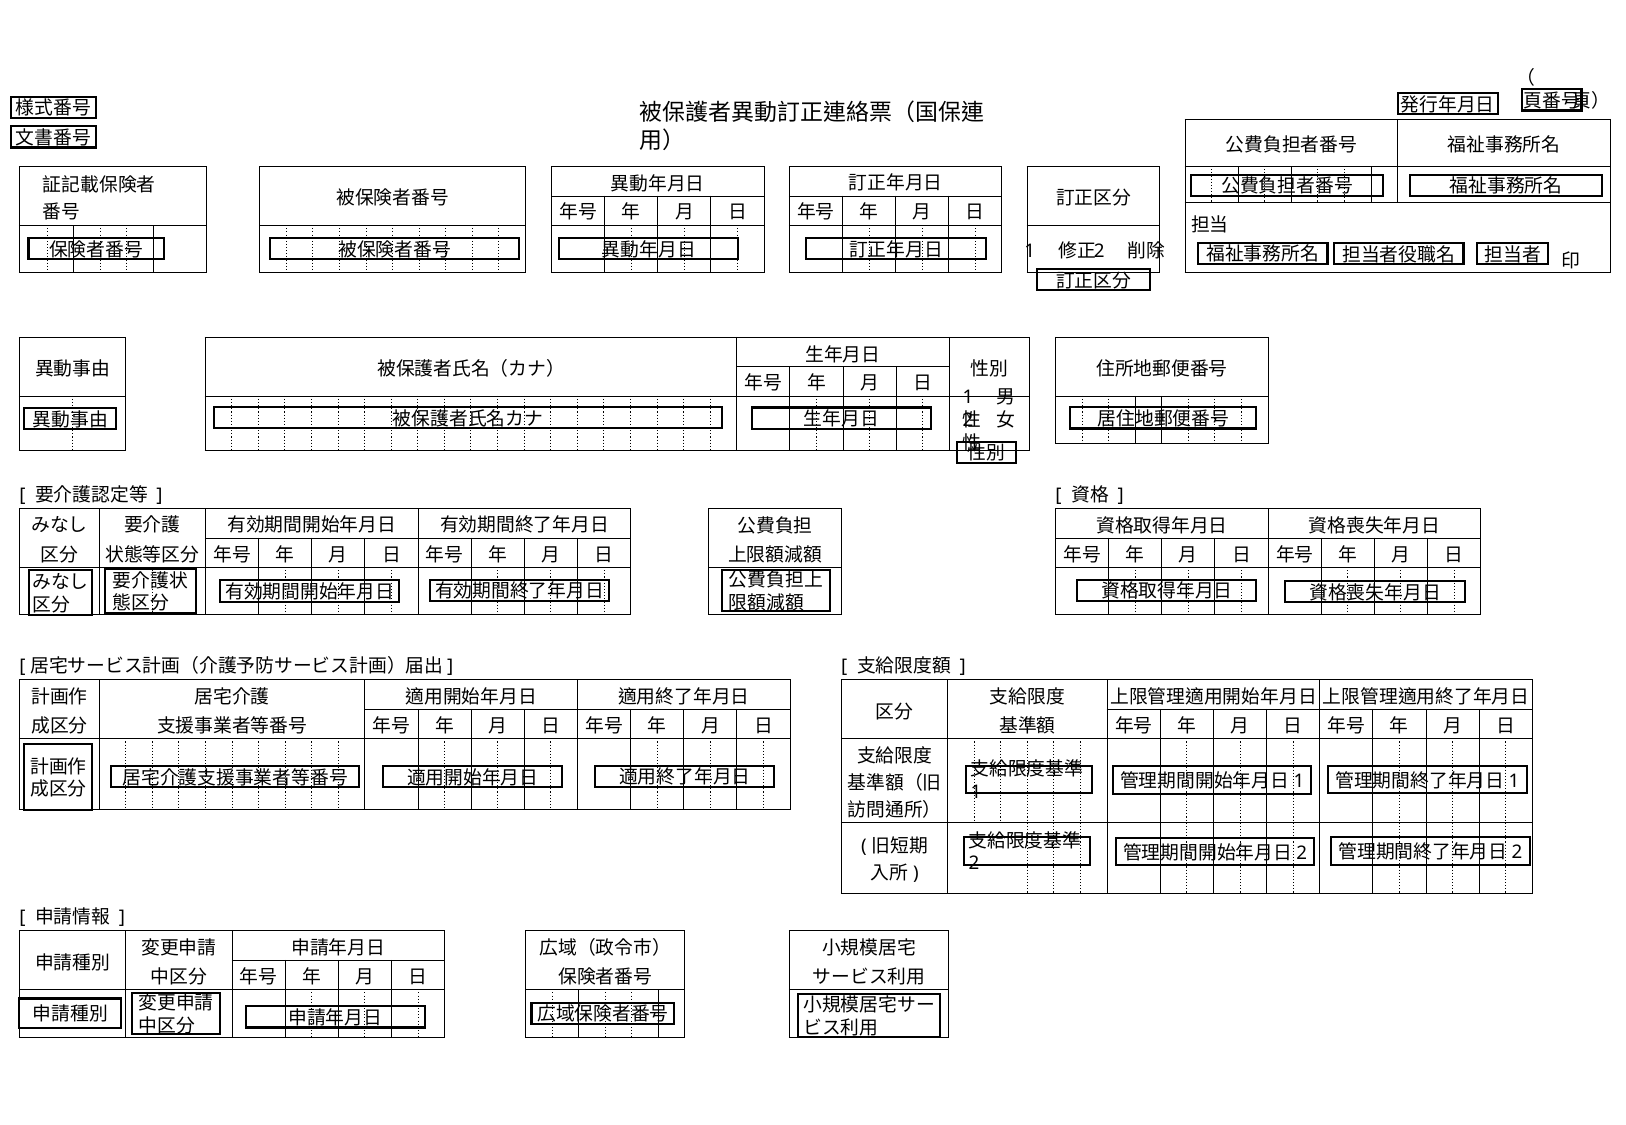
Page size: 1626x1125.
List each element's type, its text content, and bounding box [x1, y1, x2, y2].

table_cell [365, 568, 391, 579]
table_cell [1373, 823, 1399, 836]
table_cell [1292, 167, 1318, 174]
table_cell [498, 739, 524, 765]
table_cell [444, 397, 471, 406]
table_cell [20, 1029, 46, 1037]
text_box 様式番号 [10, 96, 97, 119]
table_cell 月 [525, 539, 577, 567]
table_header 資格喪失年月日 [1269, 509, 1480, 538]
table_cell 年 [605, 197, 657, 225]
table_cell [1345, 167, 1371, 174]
table_cell [259, 990, 285, 1005]
table_cell 年 [419, 710, 471, 738]
table_cell [1240, 866, 1266, 893]
table_cell [1001, 794, 1027, 822]
table_cell [74, 260, 100, 272]
table_cell [1161, 739, 1187, 765]
text_box 管理期間終了年月日1 [1327, 765, 1528, 794]
table_cell [1214, 866, 1240, 893]
table_cell 年号 [737, 367, 789, 396]
table_cell [1322, 603, 1348, 614]
table_cell [179, 788, 205, 809]
table_cell [1504, 265, 1531, 272]
table_cell [578, 260, 604, 272]
table_cell [392, 1029, 418, 1037]
table_cell [1081, 823, 1107, 893]
table_cell 年号 [233, 961, 285, 989]
table_cell [1322, 568, 1348, 580]
table_cell 年号 [790, 197, 842, 225]
table_cell [339, 260, 366, 272]
table_cell [419, 568, 445, 614]
table_cell 月 [658, 197, 710, 225]
table_cell [1188, 568, 1214, 579]
table_cell [631, 739, 657, 765]
table_cell [816, 260, 842, 272]
table_cell 月 [684, 710, 736, 738]
table_cell [604, 739, 630, 765]
table_cell [445, 568, 471, 579]
table_cell [1267, 823, 1293, 837]
table_cell [46, 990, 73, 997]
table_cell [1135, 602, 1161, 614]
table_cell [445, 788, 471, 809]
table_cell 年号 [1320, 710, 1372, 738]
table_cell [206, 568, 232, 614]
table_cell 年号 [206, 539, 258, 567]
table_cell 年号 [365, 710, 418, 738]
table_cell [366, 226, 393, 237]
table_cell [233, 990, 259, 1037]
table_cell [100, 226, 127, 237]
table_cell [232, 788, 259, 809]
table_cell [844, 430, 870, 450]
table_cell [632, 1025, 658, 1037]
table_cell [1107, 264, 1133, 268]
text_box 生年月日 [751, 406, 932, 430]
table_header 生年月日 [737, 338, 949, 366]
table_cell [127, 226, 153, 237]
table_cell [20, 568, 46, 614]
table_cell [1398, 167, 1424, 202]
table_cell [1480, 739, 1506, 765]
table_cell [444, 429, 471, 450]
table_cell [923, 424, 949, 450]
text_box 管理期間開始年月日1 [1112, 765, 1312, 795]
table_header 計画作 [20, 680, 99, 709]
table_cell [763, 430, 789, 450]
table_cell [552, 1025, 578, 1037]
table_cell [578, 602, 604, 614]
table_cell [20, 226, 47, 272]
table_cell [197, 568, 205, 614]
table_cell [73, 568, 99, 614]
table_cell 年 [843, 197, 895, 225]
table_cell 日 [949, 197, 1001, 225]
table_header 被保険者番号 [260, 167, 525, 225]
text_box 広域保険者番号 [530, 1002, 675, 1025]
table_cell [1267, 866, 1293, 893]
table_cell [1453, 794, 1479, 822]
text_box 2 削除 [1083, 235, 1176, 264]
table_cell [1242, 568, 1268, 614]
table_cell 月 [339, 961, 391, 989]
table_cell [1215, 602, 1242, 614]
table_header 申請年月日 [233, 931, 444, 960]
table_cell [1345, 265, 1371, 272]
table_cell [1108, 823, 1134, 893]
table_cell [472, 602, 498, 614]
table_cell [418, 429, 444, 450]
table_cell [1427, 866, 1453, 893]
table_cell [1428, 568, 1454, 580]
table_cell [1320, 823, 1346, 893]
table_cell 年 [790, 367, 843, 396]
table_cell [1186, 167, 1212, 202]
table_cell 月 [1427, 710, 1479, 738]
text_box 1 修正 [1013, 235, 1107, 265]
table_cell [1477, 265, 1504, 272]
table_cell [391, 568, 418, 614]
table_cell [285, 568, 311, 579]
table_cell [46, 397, 73, 407]
table_cell [126, 788, 152, 809]
table_cell [1477, 237, 1504, 242]
text_box 被保護者異動訂正連絡票（国保連用） [628, 110, 996, 141]
table_cell [73, 397, 99, 407]
table_cell [1109, 568, 1135, 579]
table_cell [366, 260, 393, 272]
table_cell [1477, 197, 1504, 202]
table_cell [471, 397, 498, 406]
table_cell [1187, 823, 1213, 837]
table_cell [46, 739, 73, 743]
table_cell [179, 739, 205, 765]
table_cell [1054, 794, 1081, 822]
table_cell 中区分 [126, 960, 232, 989]
table_cell [365, 603, 391, 614]
table_header 性別 [950, 338, 1029, 396]
table_cell [285, 603, 311, 614]
table_cell [365, 739, 391, 809]
table_cell [285, 429, 312, 450]
table_cell [551, 739, 577, 809]
table_cell [1265, 203, 1291, 237]
table_cell [1504, 237, 1531, 242]
table_cell [259, 568, 285, 579]
table_cell [1108, 739, 1134, 822]
table_cell [922, 260, 948, 272]
table_cell [763, 397, 789, 406]
table_cell [1348, 568, 1374, 580]
table_cell [684, 739, 710, 765]
table_header 要介護 [100, 510, 205, 538]
table_cell [711, 260, 738, 272]
table_cell [498, 568, 524, 579]
table_cell [1187, 739, 1213, 765]
table_cell [657, 397, 684, 406]
table_cell 日 [365, 539, 418, 567]
table_header 上限管理適用終了年月日 [1320, 680, 1532, 709]
table_cell [1346, 866, 1372, 893]
table_cell [1506, 823, 1532, 893]
table_cell [472, 739, 498, 765]
table_cell [1001, 866, 1027, 893]
table_header 有効期間終了年月日 [419, 510, 630, 538]
table_cell [1557, 167, 1584, 174]
table_cell [1239, 197, 1265, 202]
table_cell [285, 788, 312, 809]
table_cell [1318, 203, 1345, 237]
table_cell [711, 226, 738, 237]
table_cell [20, 424, 46, 450]
table_cell [737, 424, 763, 450]
table_cell [1107, 226, 1133, 235]
table_cell [974, 794, 1001, 822]
table_cell [870, 430, 896, 450]
table_cell [1345, 197, 1371, 202]
table_header 区分 [842, 680, 947, 738]
table_cell 年 [259, 539, 311, 567]
table_cell [472, 226, 499, 237]
table_cell [975, 226, 1001, 272]
table_cell [73, 1029, 99, 1037]
table_cell [313, 260, 339, 272]
table_cell [1054, 823, 1081, 836]
table_cell [1161, 823, 1187, 837]
table_cell [709, 568, 735, 614]
table_cell 年 [1109, 539, 1161, 567]
table_cell [578, 739, 604, 809]
text_box 2 女性 [956, 419, 1022, 442]
table_cell [1082, 430, 1109, 443]
table_cell [232, 397, 258, 406]
table_cell [100, 260, 127, 272]
table_header 小規模居宅 [790, 931, 948, 960]
table_cell [1238, 237, 1345, 272]
table_cell [1372, 167, 1397, 202]
table_cell [710, 739, 736, 765]
table_cell [526, 990, 552, 1037]
table_cell [1292, 197, 1318, 202]
table_cell [471, 429, 498, 450]
text_box 文書番号 [10, 125, 97, 149]
table_cell [446, 260, 472, 272]
table_cell [391, 739, 418, 765]
text_box [ 支給限度額 ] [840, 649, 1586, 680]
table_cell [1399, 794, 1426, 822]
table_cell [1001, 739, 1027, 765]
table_cell [948, 823, 974, 893]
table_cell [950, 397, 956, 424]
table_cell [1477, 167, 1504, 174]
table_cell [392, 990, 418, 1005]
table_header 公費負担者番号 [1186, 120, 1397, 166]
table_cell [578, 568, 604, 579]
table_cell [1027, 794, 1054, 822]
table_cell [1451, 167, 1477, 174]
text_box 支給限度基準2 [963, 836, 1091, 866]
table_cell [258, 397, 285, 406]
table_cell 年 [1373, 710, 1426, 738]
table_cell [472, 788, 498, 809]
text_box 有効期間開始年月日 [219, 579, 400, 603]
text_box 公費負担者番号 [1190, 174, 1384, 197]
table_cell [1054, 226, 1080, 235]
table_cell [338, 429, 365, 450]
table_cell 日 [1215, 539, 1268, 567]
table_header 資格取得年月日 [1056, 510, 1268, 538]
table_header 居宅介護 [100, 680, 364, 709]
table_header 広域（政令市） [526, 931, 684, 960]
table_cell [604, 788, 630, 809]
table_cell [632, 990, 658, 1002]
table_cell [552, 226, 578, 272]
text_box 資格喪失年月日 [1284, 580, 1466, 603]
table_cell [1584, 167, 1610, 202]
text_box [ 要介護認定等 ] [18, 478, 764, 510]
table_cell [1375, 568, 1401, 580]
table_cell [1346, 794, 1372, 822]
table_cell [1214, 795, 1240, 822]
text_box 異動事由 [23, 407, 117, 430]
table_header 変更申請 [126, 931, 232, 960]
table_cell [897, 397, 923, 406]
table_cell [1188, 430, 1215, 443]
table_cell [339, 990, 365, 1005]
table_cell [1215, 430, 1242, 443]
table_cell [604, 397, 630, 406]
table_cell [1186, 237, 1212, 272]
table_cell 月 [1375, 539, 1427, 567]
table_cell [790, 430, 816, 450]
table_cell [1451, 197, 1477, 202]
table_cell [47, 260, 73, 272]
table_header 適用開始年月日 [365, 680, 577, 709]
table_cell [551, 429, 577, 450]
table_cell [1427, 739, 1453, 765]
table_cell [950, 424, 956, 450]
table_cell [1187, 795, 1213, 822]
text_box 有効期間終了年月日 [429, 579, 610, 602]
table_cell [684, 788, 710, 809]
table_cell [605, 226, 631, 237]
table_cell [1371, 237, 1477, 272]
table_cell [710, 397, 736, 424]
table_header 証記載保険者 番号 [20, 167, 206, 225]
table_cell [577, 397, 604, 406]
table_cell [577, 429, 604, 450]
table_cell [524, 429, 551, 450]
table_cell 印 [1531, 237, 1610, 272]
table_cell 上限額減額 [709, 538, 841, 567]
table_cell [126, 739, 152, 765]
table_cell [1054, 739, 1081, 765]
table_cell [790, 226, 816, 272]
table_cell [1082, 568, 1108, 579]
table_cell [1399, 823, 1426, 836]
table_cell [338, 739, 364, 809]
table_cell [312, 990, 338, 1005]
table_cell [1161, 866, 1187, 893]
table_header 支給限度 [948, 680, 1107, 709]
table_cell [1162, 602, 1188, 614]
table_cell [419, 739, 445, 765]
table_cell [1212, 237, 1238, 242]
table_cell [419, 260, 446, 272]
table_cell [1134, 795, 1160, 822]
table_cell [605, 990, 632, 1002]
text_box 福祉事務所名 [1197, 242, 1329, 265]
table_cell [1293, 739, 1319, 822]
table_cell [1480, 823, 1506, 836]
table_cell [1240, 795, 1266, 822]
table_cell [1133, 264, 1159, 272]
table_cell 基準額 [948, 709, 1107, 738]
table_cell [1109, 602, 1135, 614]
table_cell [285, 739, 312, 765]
table_cell [312, 603, 338, 614]
table_cell [259, 788, 285, 809]
table_cell 月 [1162, 539, 1214, 567]
table_cell [126, 990, 152, 1037]
table_cell [154, 226, 206, 272]
table_cell [552, 990, 578, 1002]
table_cell [152, 788, 179, 809]
table_cell [816, 226, 842, 237]
table_header みなし [20, 510, 99, 538]
table_cell 支援事業者等番号 [100, 709, 364, 738]
text_box 変更申請中区分 [131, 992, 221, 1035]
table_cell [1401, 568, 1427, 580]
table_header 被保護者氏名（カナ） [206, 338, 736, 396]
table_cell 保険者番号 [526, 960, 684, 989]
table_cell 日 [711, 197, 764, 225]
table_cell [1401, 603, 1427, 614]
table_cell [1373, 794, 1399, 822]
table_cell [737, 788, 764, 809]
table_cell [816, 397, 843, 406]
table_cell [258, 429, 285, 450]
table_cell [657, 739, 683, 765]
table_cell 月 [896, 197, 948, 225]
table_cell [286, 990, 312, 1005]
table_cell [393, 226, 419, 237]
table_cell [445, 739, 471, 765]
table_cell [658, 226, 684, 237]
table_cell [498, 788, 524, 809]
table_cell [764, 739, 790, 809]
text_box 保険者番号 [27, 237, 165, 260]
table_cell [974, 866, 1001, 893]
table_cell [259, 1029, 285, 1037]
table_cell [896, 260, 922, 272]
text_box 性別 [956, 442, 1017, 464]
table_cell [1318, 167, 1345, 174]
table_cell [1293, 823, 1319, 893]
table_cell [498, 429, 524, 450]
table_cell [339, 1029, 365, 1037]
table_cell [1531, 197, 1557, 202]
table_header 上限管理適用開始年月日 [1108, 680, 1319, 709]
table_cell [1027, 866, 1054, 893]
table_cell [1215, 397, 1242, 406]
table_cell [1161, 795, 1187, 822]
table_cell [339, 226, 366, 237]
table_cell [1373, 866, 1399, 893]
text_box 要介護状態区分 [104, 568, 197, 614]
table_cell 日 [737, 710, 790, 738]
text_box 適用開始年月日 [382, 765, 563, 788]
table_cell [312, 397, 338, 406]
table_cell [949, 226, 975, 237]
table_cell [338, 603, 364, 614]
table_cell [313, 226, 339, 237]
table_header 適用終了年月日 [578, 680, 790, 709]
table_cell 日 [525, 710, 577, 738]
table_cell [1134, 823, 1160, 837]
text_box 福祉事務所名 [1409, 174, 1603, 197]
table_cell [1188, 397, 1215, 406]
table_cell 支給限度 基準額（旧 訪問通所） [842, 739, 947, 822]
table_cell [286, 226, 313, 237]
table_cell [816, 430, 843, 450]
table_cell [1082, 397, 1109, 406]
table_cell [710, 424, 736, 450]
table_cell [737, 739, 764, 765]
table_header 福祉事務所名 [1398, 120, 1610, 166]
table_cell [1080, 226, 1107, 235]
table_cell [1162, 397, 1188, 406]
table_cell [419, 226, 446, 237]
table_cell [418, 397, 444, 406]
table_cell [391, 429, 418, 450]
table_cell [1346, 823, 1372, 836]
table_cell [1584, 203, 1610, 237]
table_cell [472, 568, 498, 579]
table_cell [657, 429, 684, 450]
table_cell [419, 788, 445, 809]
table_cell [923, 397, 949, 424]
text_box 申請種別 [18, 997, 122, 1029]
table_cell [205, 990, 232, 1037]
table_cell [20, 739, 46, 809]
table_cell [338, 568, 364, 579]
table_cell [525, 788, 551, 809]
text_box 適用終了年月日 [594, 765, 775, 788]
table_cell [897, 430, 923, 450]
table_cell [1134, 739, 1160, 765]
text_box 管理期間開始年月日2 [1115, 837, 1315, 866]
table_cell [99, 990, 125, 1037]
table_cell [74, 226, 100, 237]
table_cell [100, 739, 126, 809]
table_cell [1109, 430, 1135, 443]
table_header 訂正年月日 [790, 167, 1001, 196]
table_cell [1373, 739, 1399, 765]
table_cell [659, 990, 684, 1037]
table_cell 年 [631, 710, 683, 738]
table_cell [1320, 739, 1346, 822]
table_cell [1082, 602, 1108, 614]
table_cell [605, 1025, 632, 1037]
table_cell 年号 [1269, 539, 1321, 567]
text_box 発行年月日 [1397, 92, 1499, 115]
table_cell [1267, 739, 1293, 765]
text_box 居宅介護支援事業者等番号 [110, 765, 360, 788]
table_cell (旧短期 入所) [842, 823, 947, 893]
table_cell [605, 260, 631, 272]
table_cell [790, 397, 816, 406]
table_cell [1242, 397, 1268, 443]
table_cell [684, 226, 710, 237]
table_cell [1424, 203, 1451, 237]
table_cell 担当 [1186, 203, 1238, 237]
table_cell [974, 823, 1001, 836]
text_box 公費負担上限額減額 [721, 569, 831, 612]
table_cell [1453, 823, 1479, 836]
table_cell 年 [1161, 710, 1213, 738]
table_cell [73, 430, 99, 450]
table_cell [127, 260, 153, 272]
table_cell 成区分 [20, 709, 99, 738]
table_cell [312, 788, 338, 809]
table_cell [312, 429, 338, 450]
table_cell [1424, 167, 1451, 174]
table_cell [338, 397, 365, 406]
table_cell [657, 788, 683, 809]
text_box 被保険者番号 [269, 237, 520, 260]
table_cell [1212, 197, 1238, 202]
table_cell 日 [578, 539, 630, 567]
table_cell [1557, 203, 1584, 237]
table_header 申請種別 [20, 931, 125, 989]
table_cell [1428, 603, 1454, 614]
table_cell [738, 226, 764, 272]
table_cell [1028, 265, 1054, 272]
table_header 訂正区分 [1028, 167, 1159, 225]
table_cell 月 [472, 710, 524, 738]
table_cell [525, 602, 551, 614]
text_box みなし区分 [28, 569, 93, 616]
table_cell 年号 [578, 710, 630, 738]
table_cell [1027, 823, 1054, 836]
table_cell [365, 397, 391, 406]
table_header 異動事由 [20, 338, 125, 396]
table_cell [1504, 197, 1531, 202]
table_cell [1056, 568, 1082, 614]
table_cell [1056, 397, 1082, 443]
table_cell 年 [472, 539, 524, 567]
table_cell [393, 260, 419, 272]
table_cell [1480, 794, 1506, 822]
table_header 異動年月日 [552, 167, 764, 196]
table_cell 年号 [1108, 710, 1160, 738]
table_cell [99, 397, 125, 424]
table_cell 月 [312, 539, 364, 567]
table_cell 日 [392, 961, 444, 989]
table_cell [1453, 739, 1479, 765]
table_cell [260, 226, 286, 272]
table_cell - [1136, 397, 1161, 406]
table_cell [498, 397, 524, 406]
table_cell [604, 568, 630, 614]
table_cell [205, 788, 232, 809]
table_cell [1133, 226, 1159, 235]
table_cell [631, 226, 657, 237]
table_cell [1398, 203, 1424, 237]
table_cell [99, 424, 125, 450]
table_cell [47, 226, 73, 237]
table_cell [1477, 203, 1504, 237]
table_cell [790, 990, 948, 1037]
text_box 被保護者氏名カナ [213, 406, 723, 429]
table_cell [100, 568, 104, 614]
table_cell [232, 429, 258, 450]
table_cell [1240, 823, 1266, 837]
table_cell [365, 990, 391, 1005]
table_cell [1162, 430, 1188, 443]
table_header 公費負担 [709, 509, 841, 538]
table_cell - [1136, 430, 1161, 443]
table_cell [631, 260, 657, 272]
table_cell [365, 429, 391, 450]
table_cell 年 [286, 961, 338, 989]
table_cell [1348, 603, 1374, 614]
table_cell [1453, 866, 1479, 893]
table_cell [843, 260, 869, 272]
table_cell [1399, 866, 1426, 893]
table_cell [1424, 197, 1451, 202]
table_cell [815, 568, 841, 614]
table_cell [499, 226, 525, 272]
table_cell [869, 226, 895, 237]
table_cell 年号 [552, 197, 604, 225]
table_cell [1212, 167, 1238, 174]
table_cell [1267, 795, 1293, 822]
text_box 訂正年月日 [805, 237, 987, 260]
table_cell [604, 429, 630, 450]
table_cell サービス利用 [790, 960, 948, 989]
table_cell [1265, 167, 1291, 174]
table_cell [710, 788, 736, 809]
table_cell 年 [1322, 539, 1374, 567]
table_cell [1134, 866, 1160, 893]
table_cell [579, 990, 605, 1002]
table_cell [1506, 739, 1532, 822]
text_box 計画作成区分 [23, 743, 93, 811]
text_box 1 男性 [956, 396, 1022, 419]
table_cell [1451, 203, 1477, 237]
table_cell [312, 1029, 338, 1037]
table_cell [206, 397, 232, 424]
table_cell [446, 226, 472, 237]
table_cell [1022, 397, 1029, 424]
table_cell 区分 [20, 538, 99, 567]
text_box 訂正区分 [1036, 268, 1151, 291]
table_cell 月 [1214, 710, 1266, 738]
table_cell [232, 568, 258, 579]
table_cell [524, 397, 551, 406]
table_cell [1346, 739, 1372, 765]
table_cell [551, 602, 577, 614]
table_cell [259, 603, 285, 614]
table_cell [684, 429, 710, 450]
text_box 担当者役職名 [1333, 242, 1465, 265]
table_header 有効期間開始年月日 [206, 510, 418, 538]
table_cell 年号 [419, 539, 471, 567]
table_cell [498, 602, 524, 614]
table_cell [630, 397, 657, 406]
table_cell [1454, 568, 1480, 614]
table_cell [1531, 203, 1557, 237]
table_cell 日 [1267, 710, 1319, 738]
table_cell [1187, 866, 1213, 893]
table_cell 月 [844, 367, 896, 396]
table_cell [232, 603, 258, 614]
table_cell [1375, 603, 1401, 614]
table_cell [20, 397, 46, 424]
table_cell [286, 1029, 312, 1037]
table_cell [312, 739, 338, 765]
table_cell [579, 1025, 605, 1037]
table_cell [206, 424, 232, 450]
table_cell [418, 990, 444, 1037]
table_cell [365, 1029, 391, 1037]
table_cell [1504, 203, 1531, 237]
table_cell [684, 397, 710, 406]
table_cell [1214, 823, 1240, 837]
table_cell [1188, 602, 1214, 614]
table_cell [1017, 424, 1029, 450]
table_cell [1318, 197, 1345, 202]
table_cell [286, 260, 313, 272]
table_cell [472, 260, 499, 272]
table_cell [1427, 823, 1453, 836]
text_box [居宅サービス計画（介護予防サービス計画）届出] [18, 649, 764, 680]
table_cell [1557, 197, 1584, 202]
table_cell [205, 739, 232, 765]
table_cell [684, 260, 710, 272]
table_cell [1239, 167, 1265, 174]
table_cell [232, 739, 259, 765]
text_box 担当者 [1476, 242, 1549, 265]
table_cell [1480, 866, 1506, 893]
table_cell [46, 1029, 73, 1037]
text_box 支給限度基準1 [965, 765, 1093, 794]
table_cell [152, 739, 179, 765]
table_cell [1215, 568, 1242, 579]
table_cell [1291, 203, 1318, 237]
table_cell [285, 397, 312, 406]
table_cell 日 [897, 367, 949, 396]
text_box 頁番号 [1521, 88, 1583, 112]
table_cell [870, 397, 896, 406]
table_cell [844, 397, 870, 406]
text_box 居住地郵便番号 [1069, 406, 1257, 430]
table_cell [658, 260, 684, 272]
table_cell [46, 430, 73, 450]
table_cell [1162, 568, 1188, 579]
text_box [ 資格 ] [1054, 478, 1476, 510]
table_cell [525, 568, 551, 579]
table_cell [1001, 823, 1027, 836]
table_cell 年号 [1056, 539, 1108, 567]
table_cell [445, 602, 471, 614]
text_box 資格取得年月日 [1076, 579, 1257, 602]
table_cell [630, 429, 657, 450]
table_cell [949, 260, 975, 272]
table_cell [922, 226, 948, 237]
table_cell [1240, 739, 1266, 765]
table_cell [391, 397, 418, 406]
table_header 住所地郵便番号 [1056, 338, 1268, 396]
table_cell [948, 739, 974, 822]
table_cell [896, 226, 922, 237]
table_cell [20, 990, 46, 997]
table_cell [525, 739, 551, 765]
table_cell 日 [1480, 710, 1532, 738]
table_cell [73, 990, 99, 997]
table_cell [1238, 203, 1265, 237]
table_cell [631, 788, 657, 809]
table_cell 日 [1428, 539, 1480, 567]
table_cell [1135, 568, 1161, 579]
table_cell [551, 397, 577, 406]
table_cell [1081, 739, 1107, 822]
table_cell [1214, 739, 1240, 765]
table_cell [578, 226, 604, 237]
table_cell [73, 739, 99, 809]
table_cell [259, 739, 285, 765]
table_cell [1295, 603, 1321, 614]
table_cell [869, 260, 895, 272]
table_cell [1109, 397, 1135, 406]
text_box 管理期間終了年月日2 [1330, 836, 1531, 866]
text_box （ 頁） [1505, 85, 1611, 115]
table_cell [1054, 866, 1081, 893]
table_cell [1269, 568, 1295, 614]
table_cell [1345, 237, 1371, 242]
table_cell [1531, 167, 1557, 174]
table_cell [551, 568, 577, 579]
table_cell [843, 226, 869, 237]
table_cell 状態等区分 [100, 538, 205, 567]
table_cell [391, 788, 418, 809]
table_cell [1371, 203, 1398, 237]
table_cell [1027, 739, 1054, 765]
table_cell [974, 739, 1001, 765]
table_cell [312, 568, 338, 579]
text_box [ 申請情報 ] [18, 900, 764, 932]
table_cell [1427, 794, 1453, 822]
table_cell [1399, 739, 1426, 765]
table_cell [1345, 203, 1371, 237]
text_box 異動年月日 [558, 237, 739, 260]
text_box 小規模居宅サービス利用 [797, 993, 941, 1038]
table_cell [1504, 167, 1531, 174]
table_cell [1028, 226, 1054, 235]
table_cell [1265, 197, 1291, 202]
text_box 申請年月日 [245, 1005, 426, 1029]
table_cell [1212, 265, 1238, 272]
table_cell [1295, 568, 1321, 580]
table_cell [737, 397, 763, 424]
